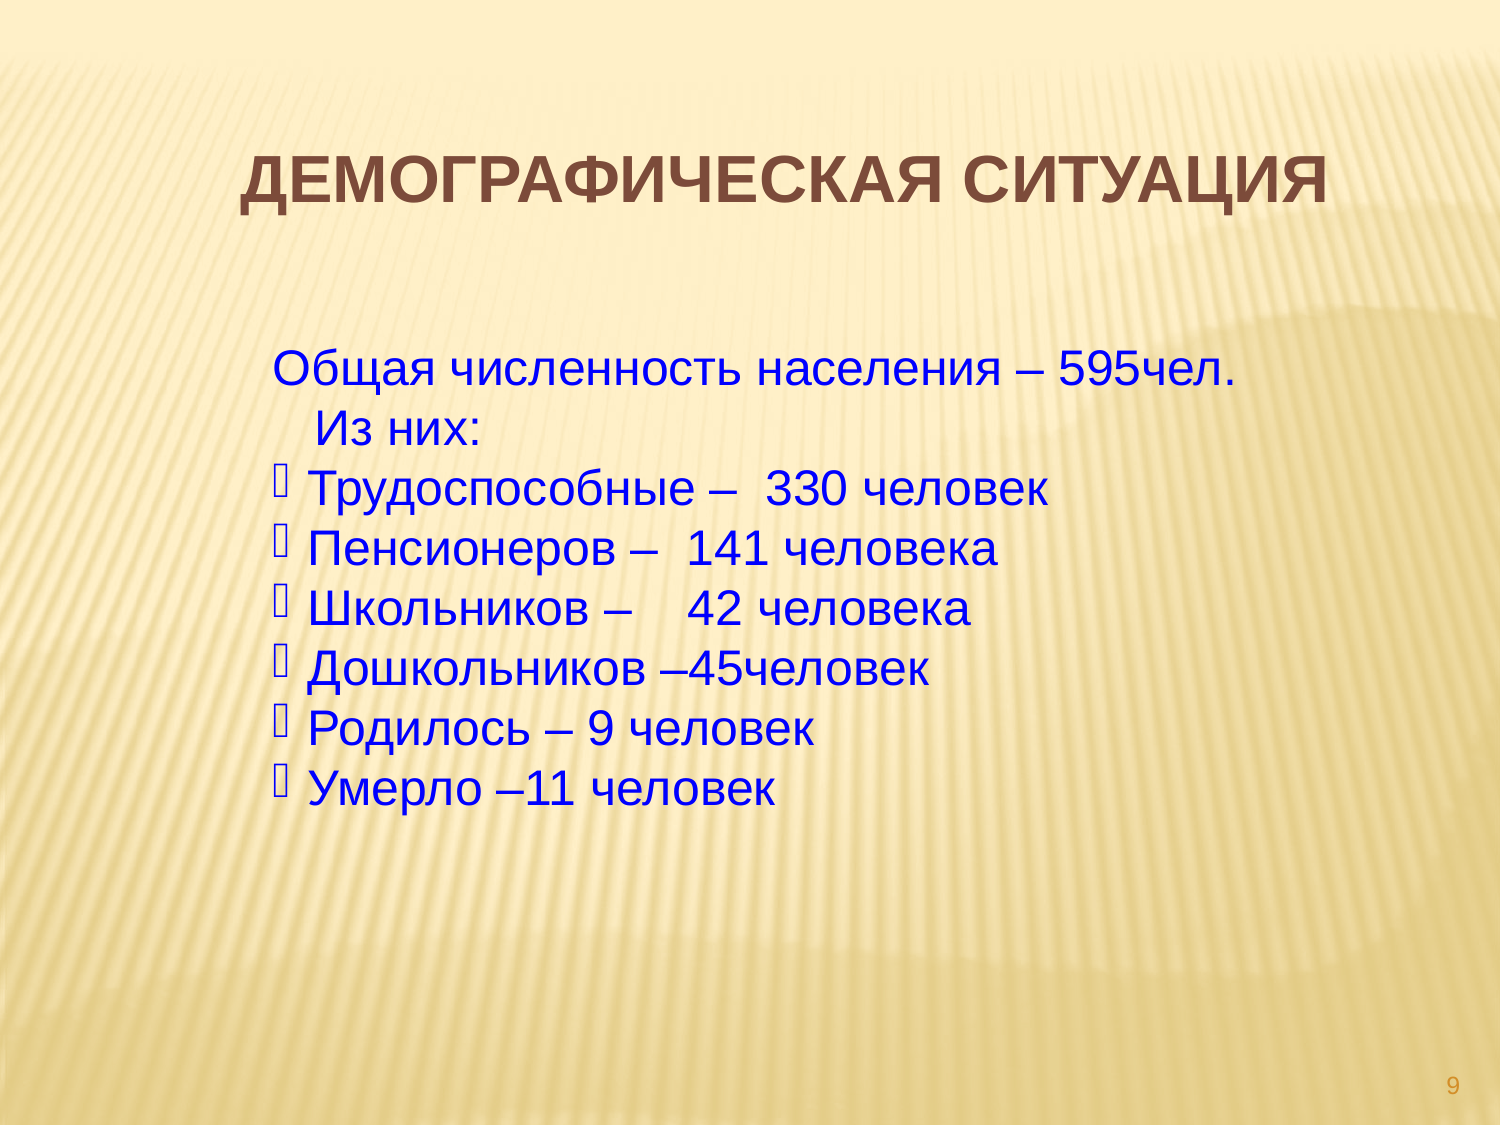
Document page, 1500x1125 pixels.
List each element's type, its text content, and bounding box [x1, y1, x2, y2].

text_box ДЕМОГРАФИЧЕСКАЯ СИТУАЦИЯ [152, 128, 1418, 224]
text_box Общая численность населения – 595чел. Из них: Трудоспособные – 330 человек Пенсионеров – 141 человека Школьников – 42 человека Дошкольников –45человек Родилось – 9 человек Умерло –11 человек [257, 328, 1325, 823]
slide_number 9 [1350, 1062, 1475, 1103]
